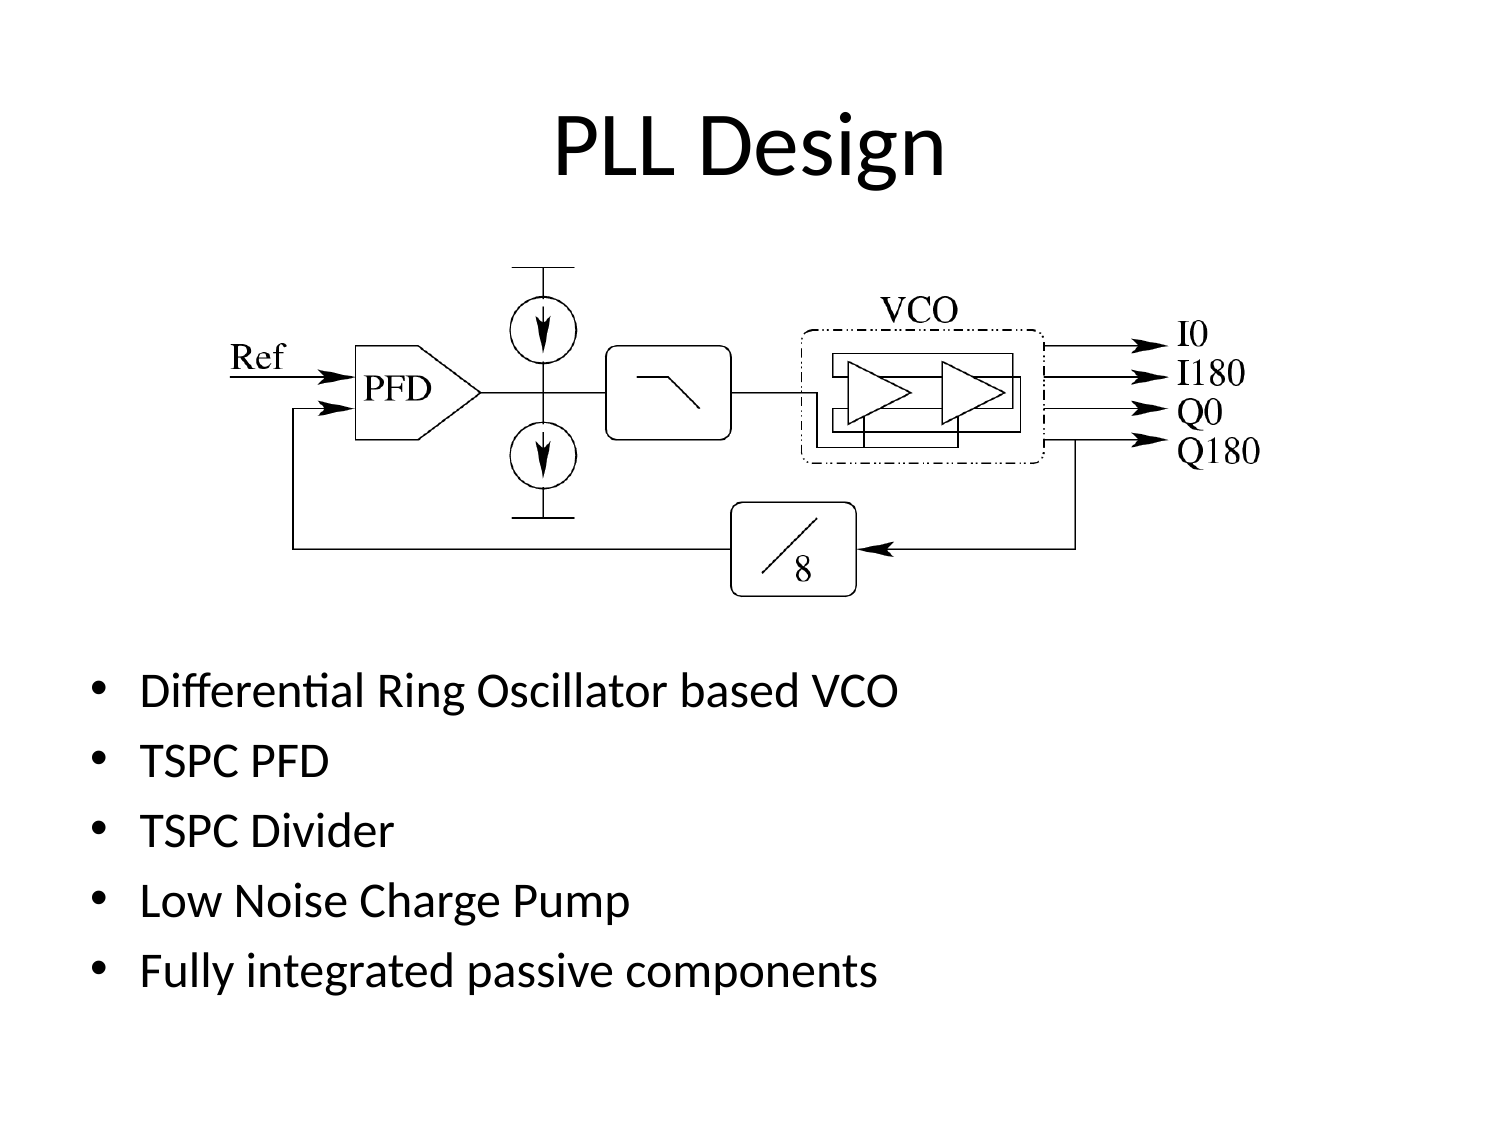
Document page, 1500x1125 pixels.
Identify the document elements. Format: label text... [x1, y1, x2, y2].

title PLL Design [75, 45, 1425, 233]
picture [212, 249, 1279, 615]
list Differential Ring Oscillator based VCO TSPC PFD TSPC Divider Low Noise Charge Pump Fully integrated passive components [75, 650, 1425, 1005]
